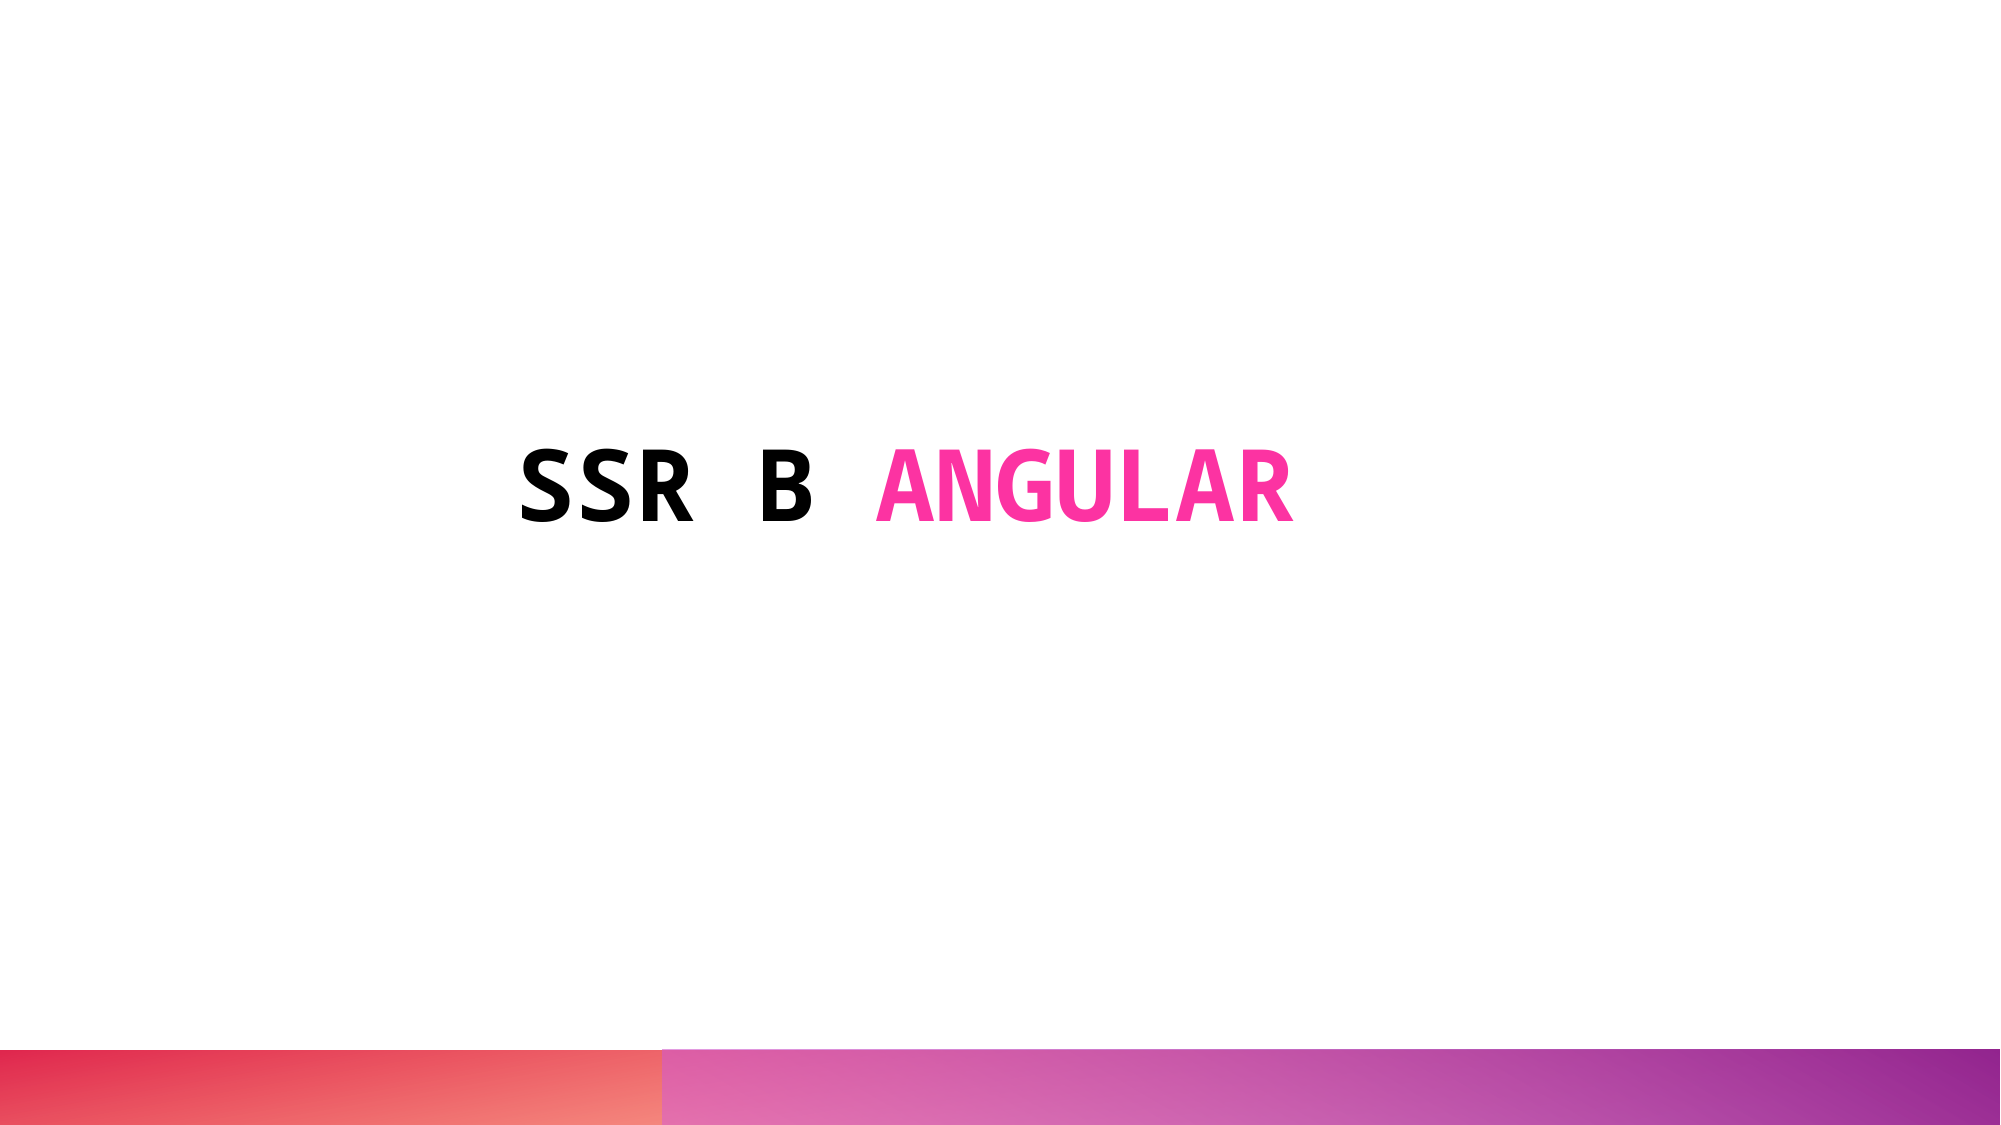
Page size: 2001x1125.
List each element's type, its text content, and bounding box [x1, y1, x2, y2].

title SSR В ANGULAR [500, 299, 1567, 664]
